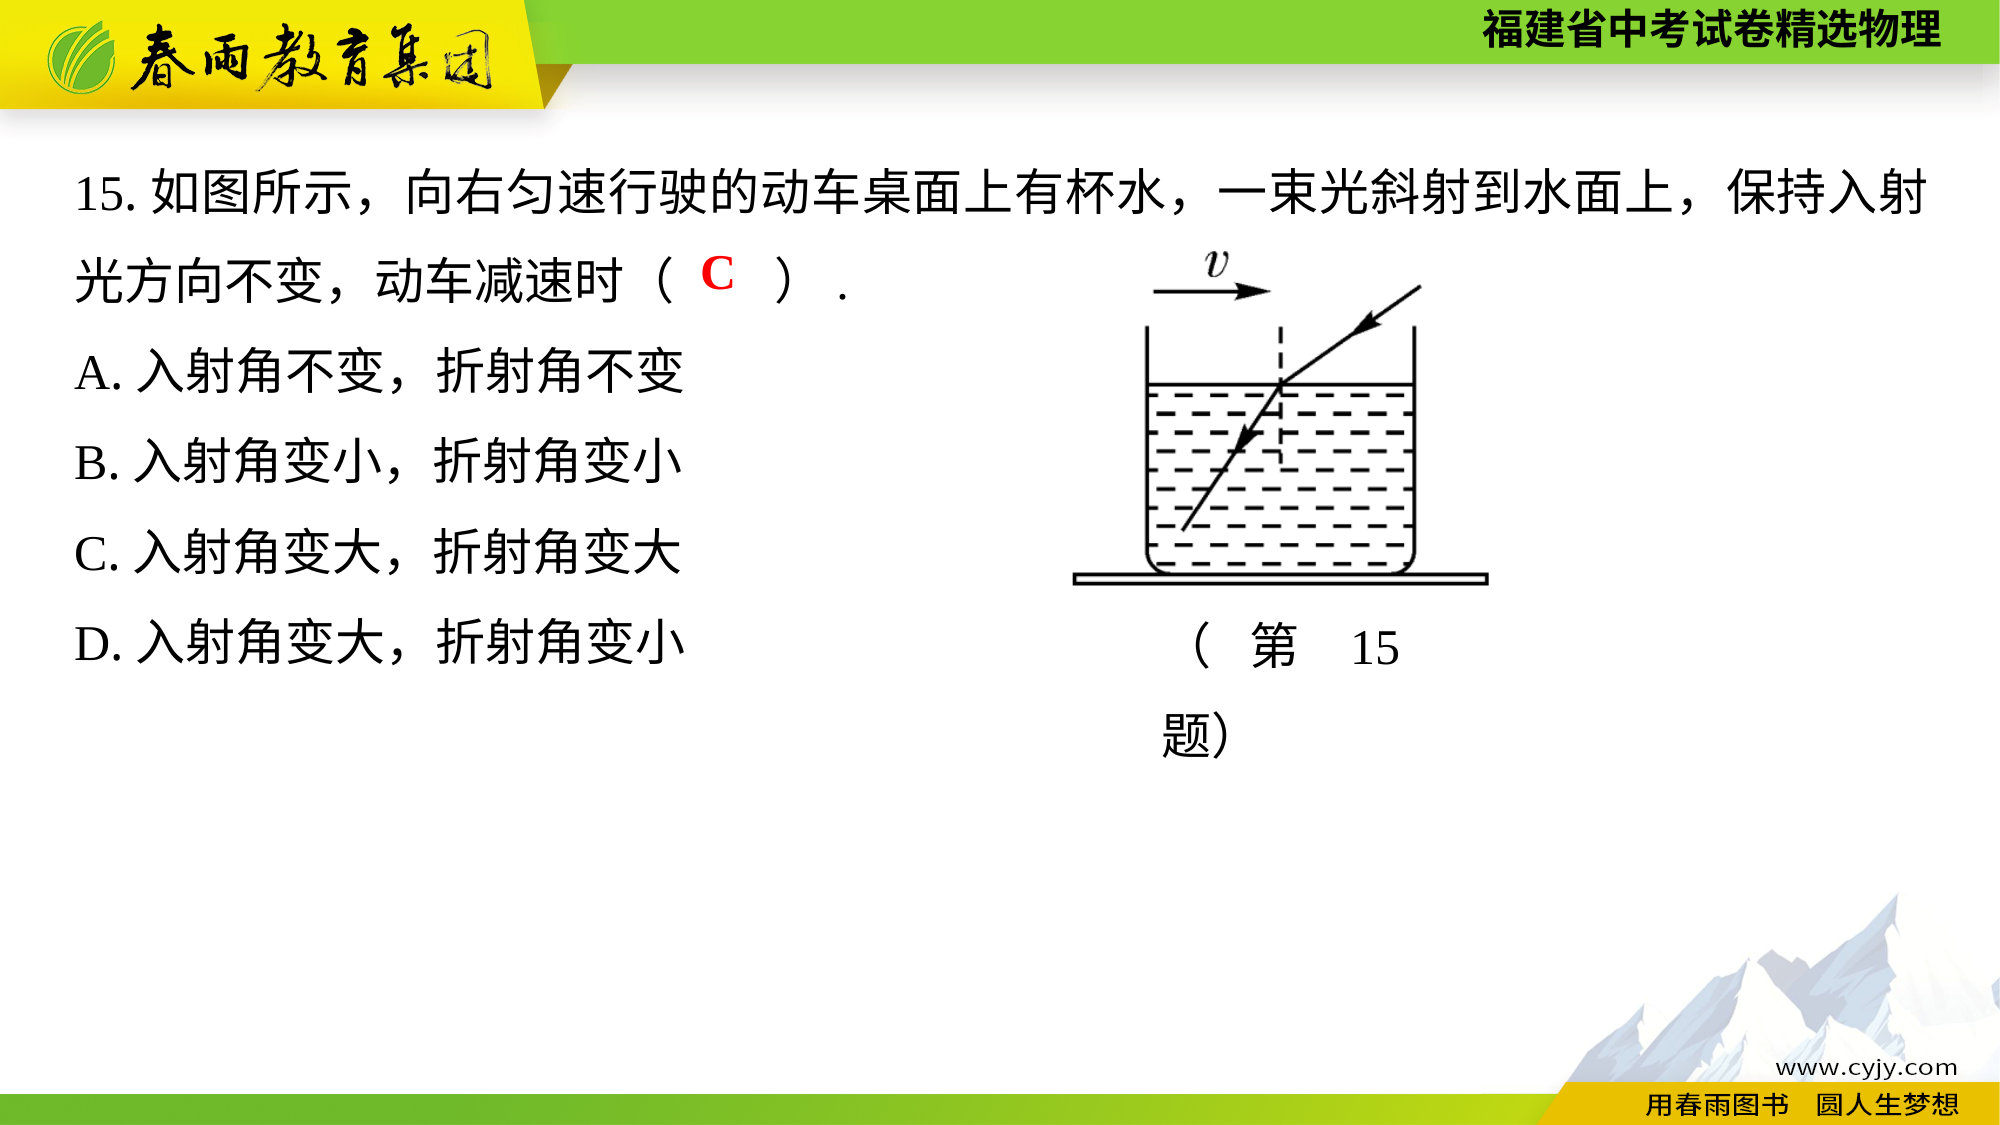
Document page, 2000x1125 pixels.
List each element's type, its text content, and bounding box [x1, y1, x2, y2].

text_box C [685, 231, 752, 307]
picture [0, 0, 2000, 1125]
list 15.如图所示，向右匀速行驶的动车桌面上有杯水，一束光斜射到水面上，保持入射光方向不变，动车减速时（ ）. A.入射角不变，折射角不变 B.入射角变小，折射角变小 C.入射角变大，折射角变大 D.入射角变大，折射角变小 [59, 122, 1944, 683]
text_box （第15题） [1147, 603, 1427, 682]
